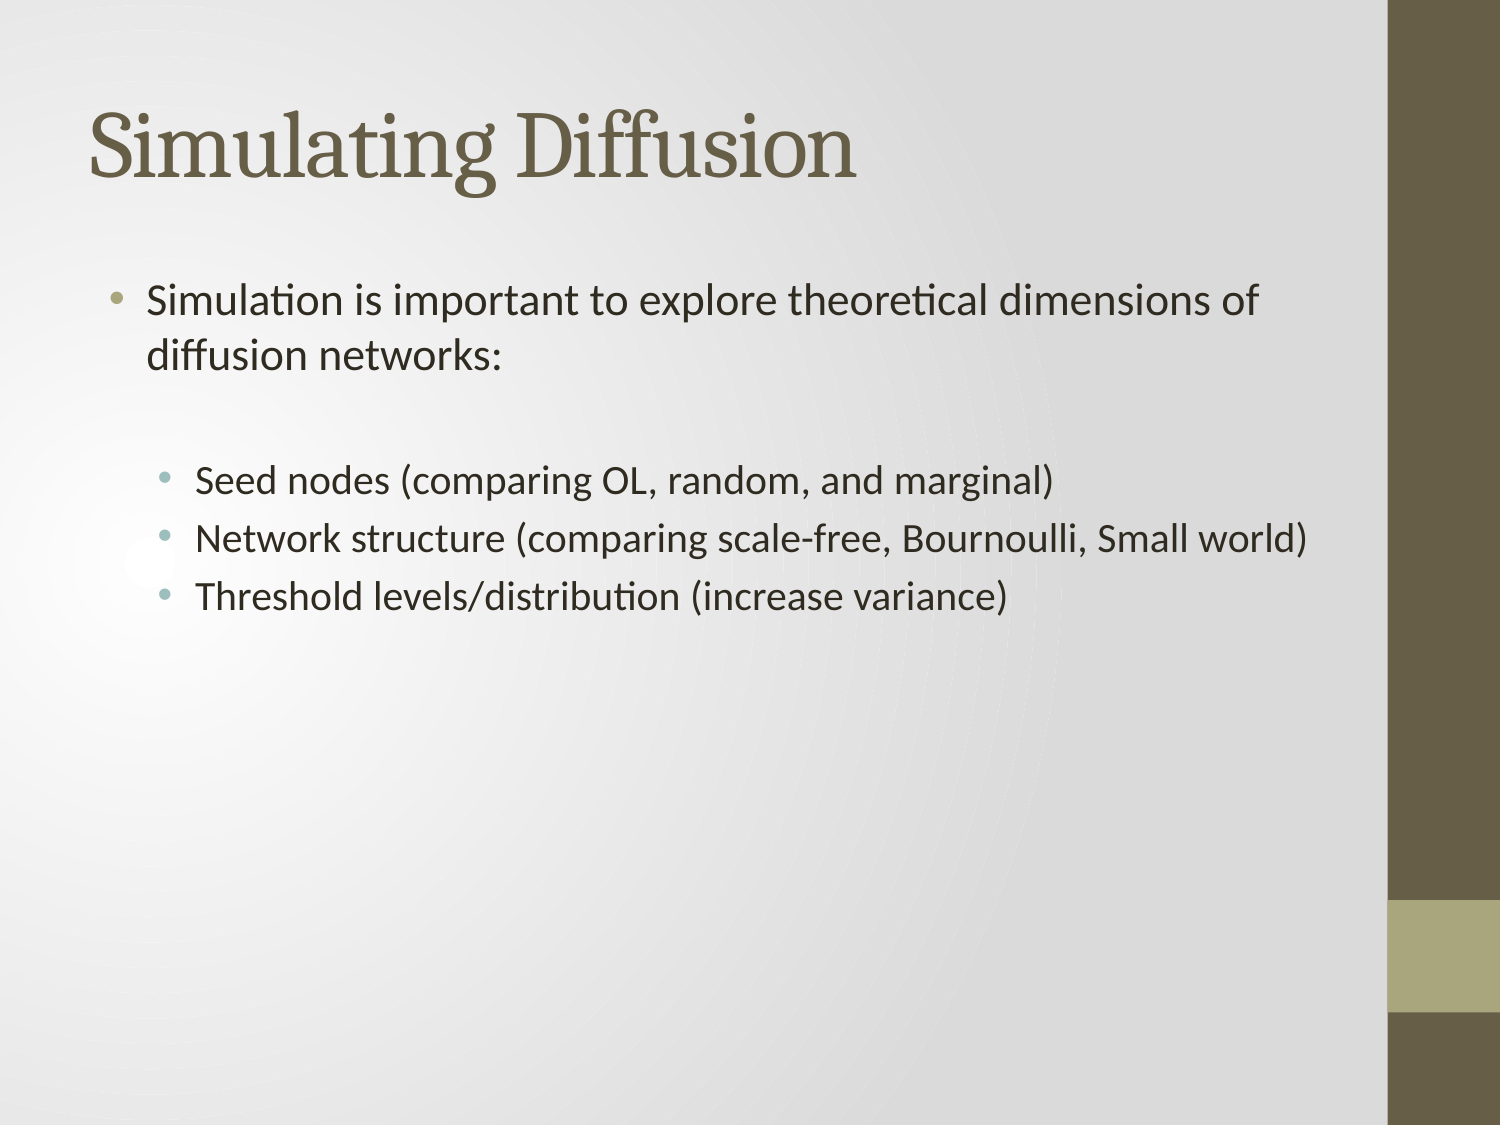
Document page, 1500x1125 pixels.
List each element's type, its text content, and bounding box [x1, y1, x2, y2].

list Simulation is important to explore theoretical dimensions of diffusion networks: Seed nodes (comparing OL, random, and marginal) Network structure (comparing scale-free, Bournoulli, Small world) Threshold levels/distribution (increase variance) [75, 262, 1325, 1050]
title Simulating Diffusion [75, 45, 1325, 233]
